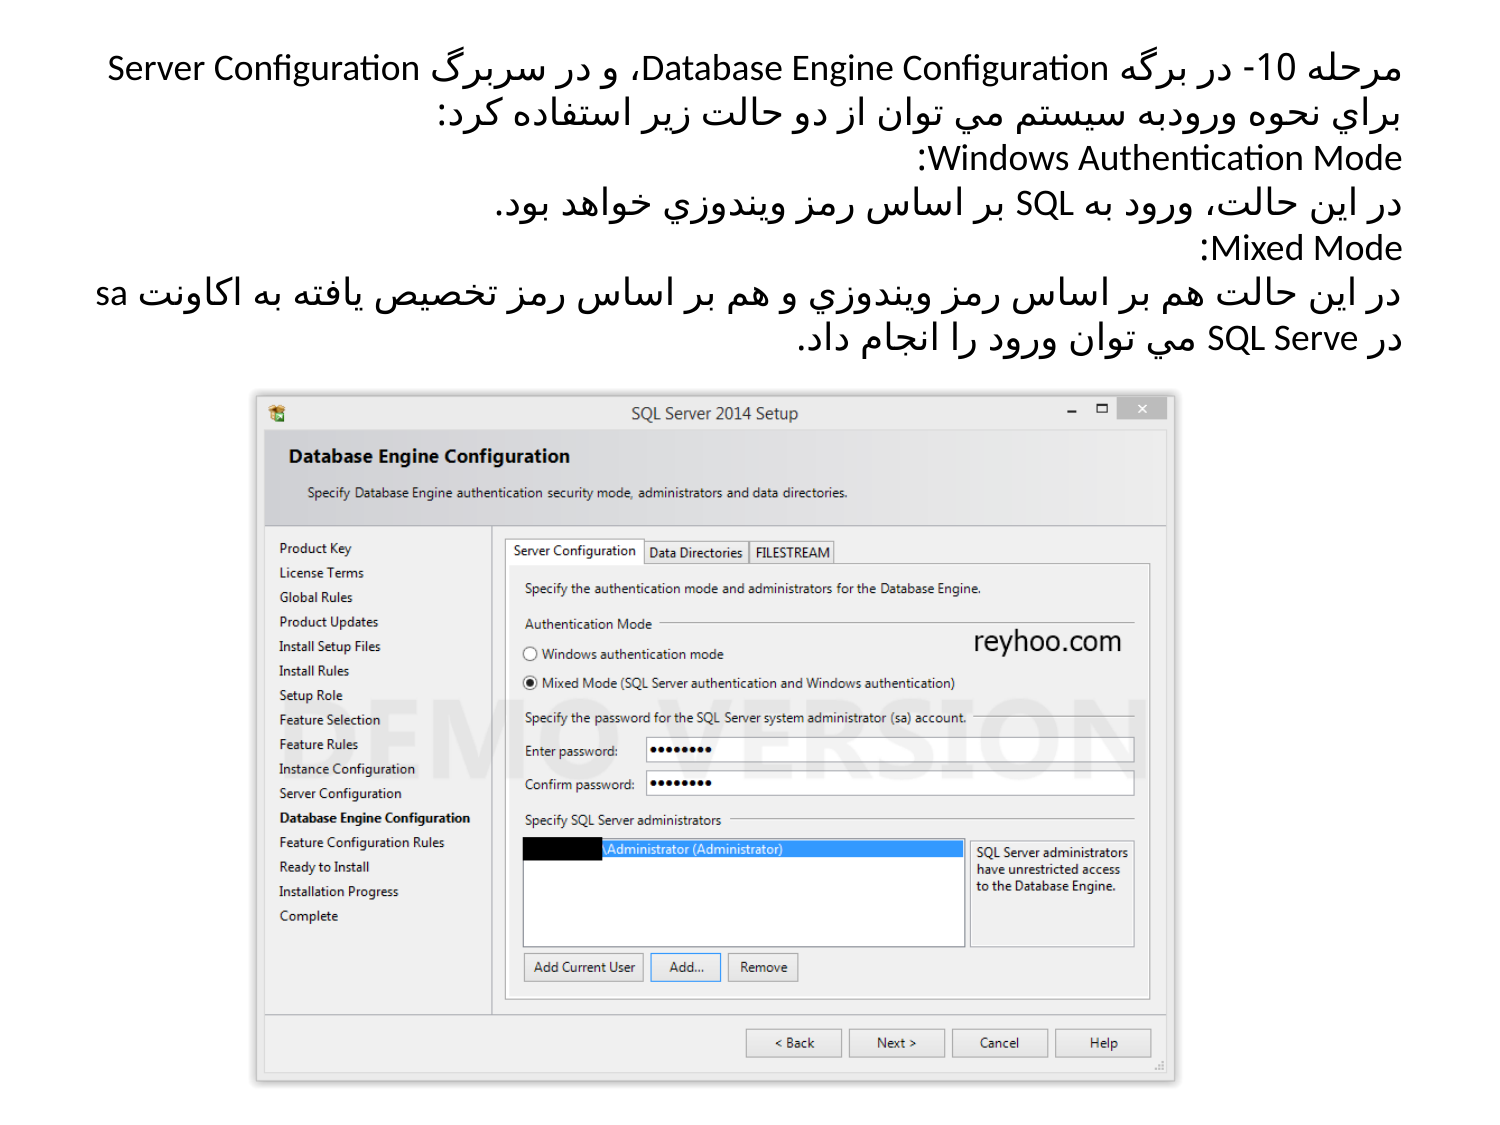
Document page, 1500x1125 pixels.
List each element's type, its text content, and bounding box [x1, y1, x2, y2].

picture [245, 386, 1184, 1090]
text_box مرحله 10- در برگه Database Engine Configuration، و در سربرگ Server Configuration براي نحوه ورودبه سيستم مي توان از دو حالت زير استفاده كرد: Windows Authentication Mode: در اين حالت، ورود به SQL بر اساس رمز ويندوزي خواهد بود. Mixed Mode: در اين حالت هم بر اساس رمز ويندوزي و هم بر اساس رمز تخصيص يافته به اكاونت sa در SQL Serve مي توان ورود را انجام داد. [70, 35, 1418, 410]
